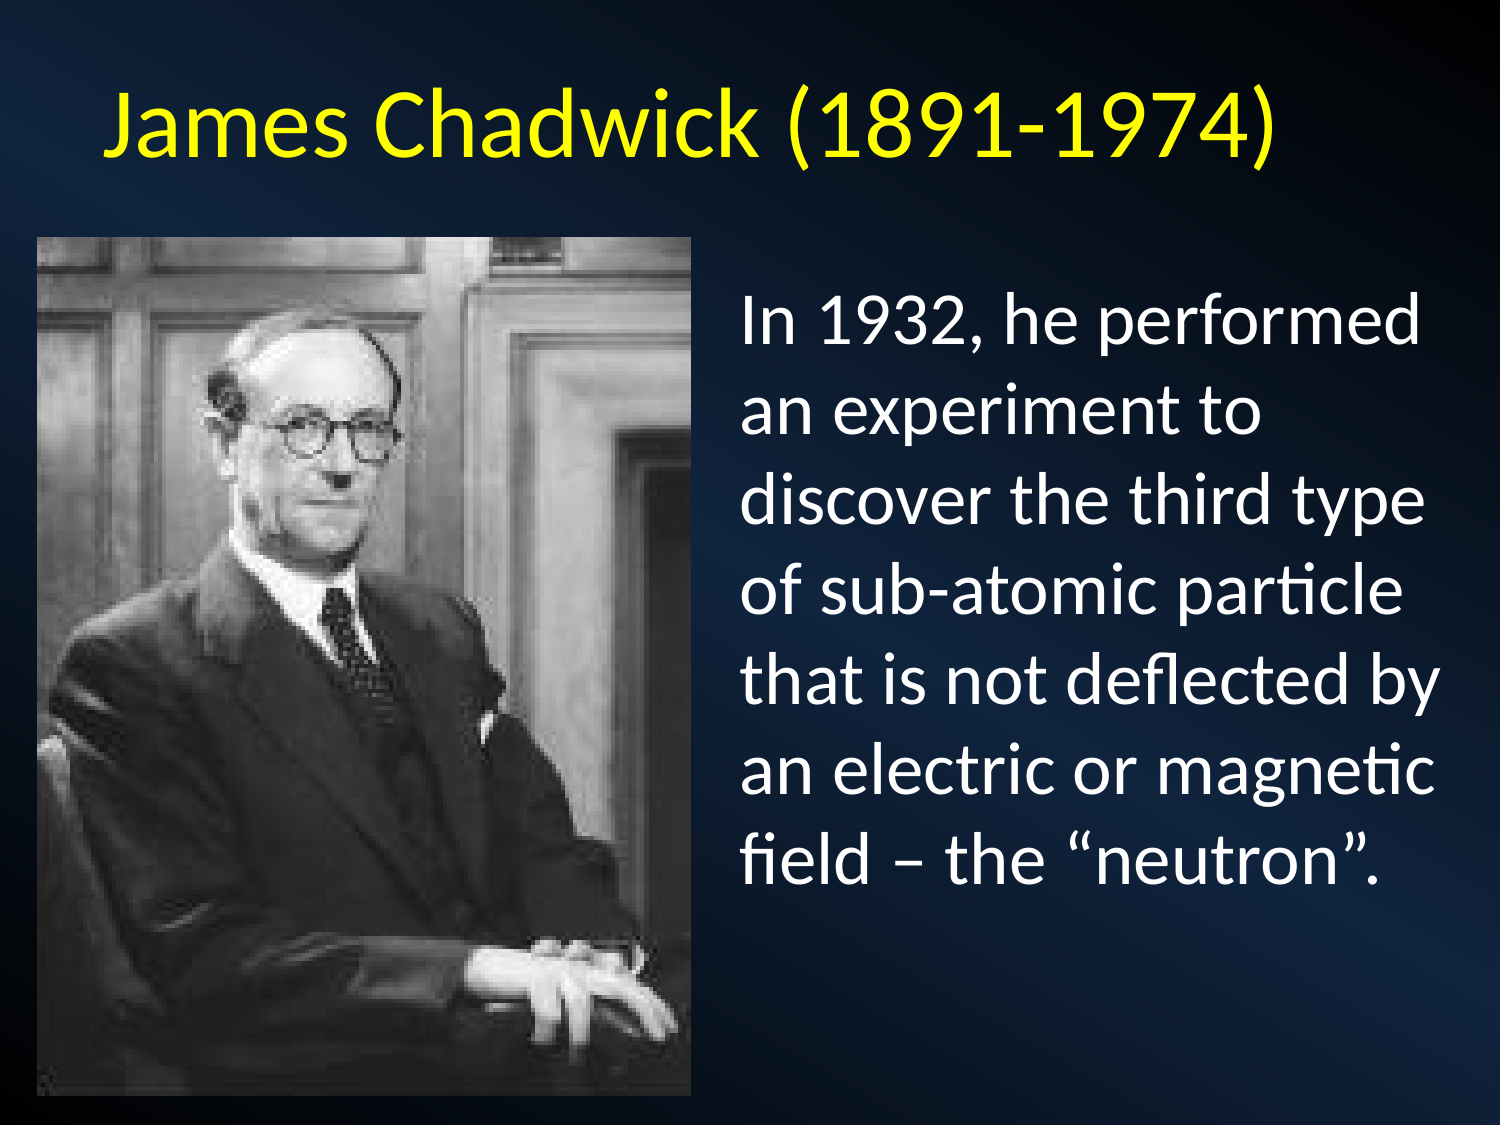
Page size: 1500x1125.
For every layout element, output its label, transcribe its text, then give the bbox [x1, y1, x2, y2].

text_box In 1932, he performed an experiment to discover the third type of sub-atomic particle that is not deflected by an electric or magnetic field – the “neutron”. [724, 262, 1463, 908]
picture [37, 237, 691, 1096]
text_box James Chadwick (1891-1974) [87, 50, 1400, 185]
